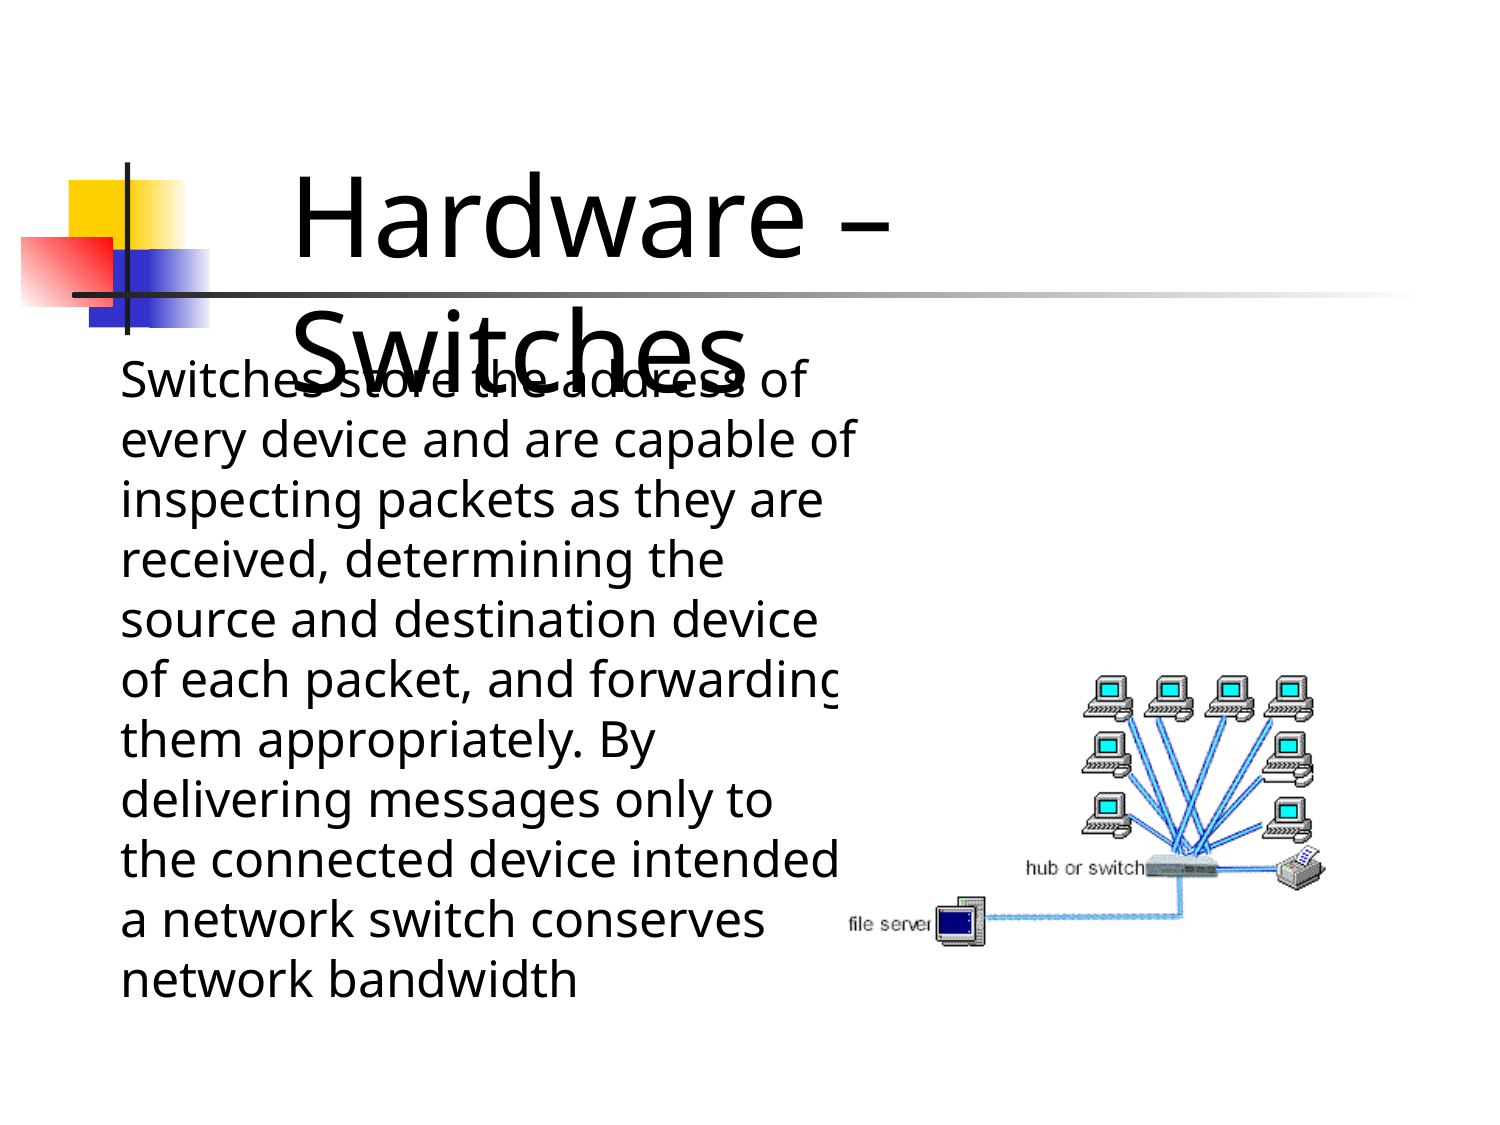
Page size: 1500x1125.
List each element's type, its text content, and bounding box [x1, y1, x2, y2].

picture [838, 632, 1382, 970]
text_box Switches store the address of every device and are capable of inspecting packets as they are received, determining the source and destination device of each packet, and forwarding them appropriately. By delivering messages only to the connected device intended, a network switch conserves network bandwidth [105, 339, 879, 1015]
text_box Hardware –Switches [274, 137, 1338, 423]
